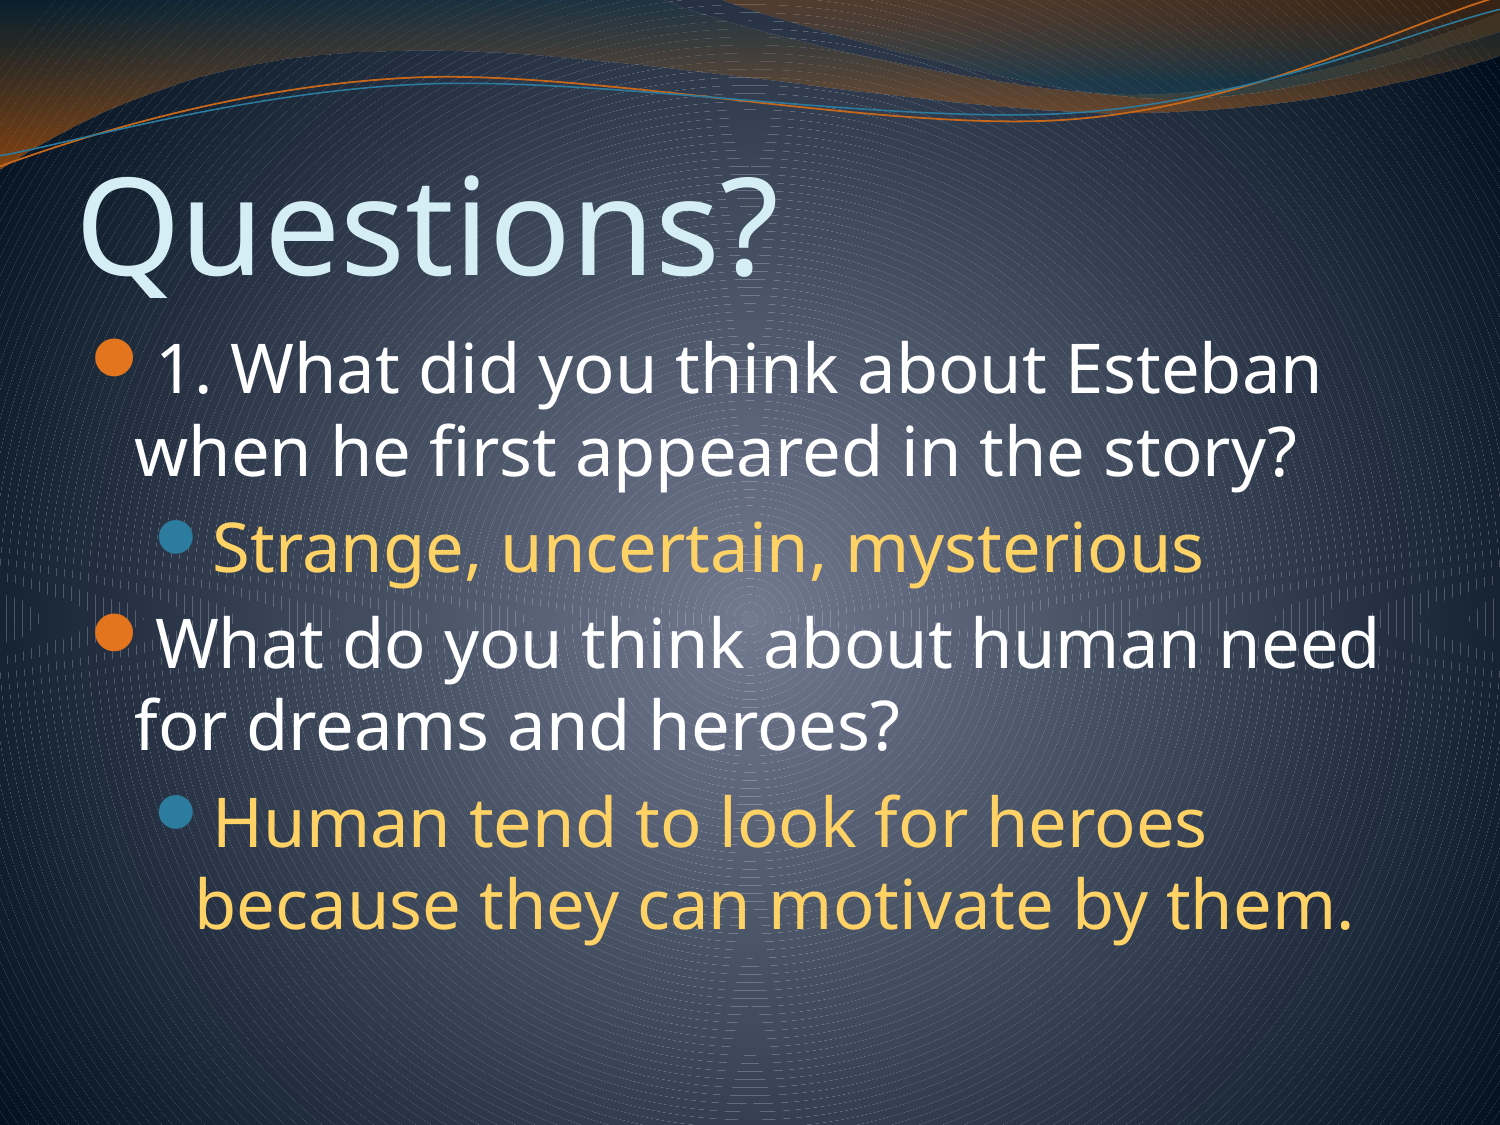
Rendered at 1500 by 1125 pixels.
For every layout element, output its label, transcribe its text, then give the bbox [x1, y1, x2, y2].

list 1. What did you think about Esteban when he first appeared in the story? Strange, uncertain, mysterious What do you think about human need for dreams and heroes? Human tend to look for heroes because they can motivate by them. [75, 317, 1425, 1038]
title Questions? [75, 115, 1425, 303]
